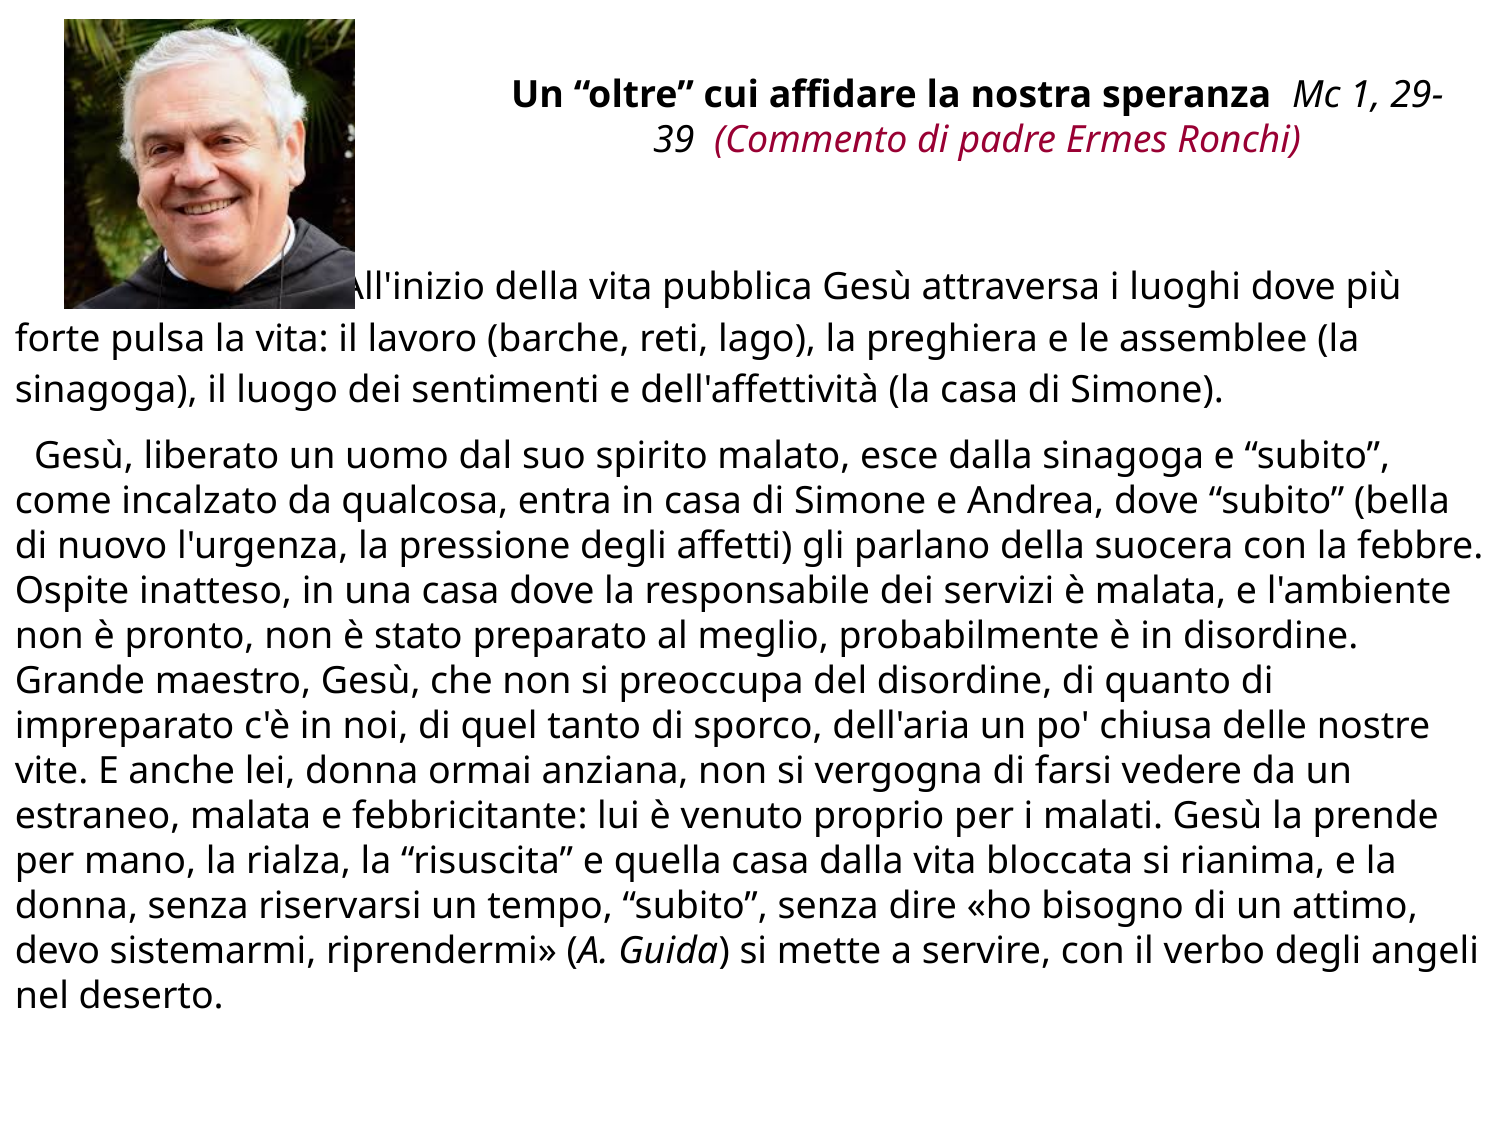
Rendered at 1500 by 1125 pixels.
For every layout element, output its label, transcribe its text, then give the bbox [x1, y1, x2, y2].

picture [64, 19, 355, 309]
text_box All'inizio della vita pubblica Gesù attraversa i luoghi dove più forte pulsa la vita: il lavoro (barche, reti, lago), la preghiera e le assemblee (la sinagoga), il luogo dei sentimenti e dell'affettività (la casa di Simone). Gesù, liberato un uomo dal suo spirito malato, esce dalla sinagoga e “subito”, come incalzato da qualcosa, entra in casa di Simone e Andrea, dove “subito” (bella di nuovo l'urgenza, la pressione degli affetti) gli parlano della suocera con la febbre. Ospite inatteso, in una casa dove la responsabile dei servizi è malata, e l'ambiente non è pronto, non è stato preparato al meglio, probabilmente è in disordine. Grande maestro, Gesù, che non si preoccupa del disordine, di quanto di impreparato c'è in noi, di quel tanto di sporco, dell'aria un po' chiusa delle nostre vite. E anche lei, donna ormai anziana, non si vergogna di farsi vedere da un estraneo, malata e febbricitante: lui è venuto proprio per i malati. Gesù la prende per mano, la rialza, la “risuscita” e quella casa dalla vita bloccata si rianima, e la donna, senza riservarsi un tempo, “subito”, senza dire «ho bisogno di un attimo, devo sistemarmi, riprendermi» (A. Guida) si mette a servire, con il verbo degli angeli nel deserto. [0, 102, 1500, 1024]
text_box Un “oltre” cui affidare la nostra speranza Mc 1, 29-39 (Commento di padre Ermes Ronchi) [490, 62, 1465, 102]
